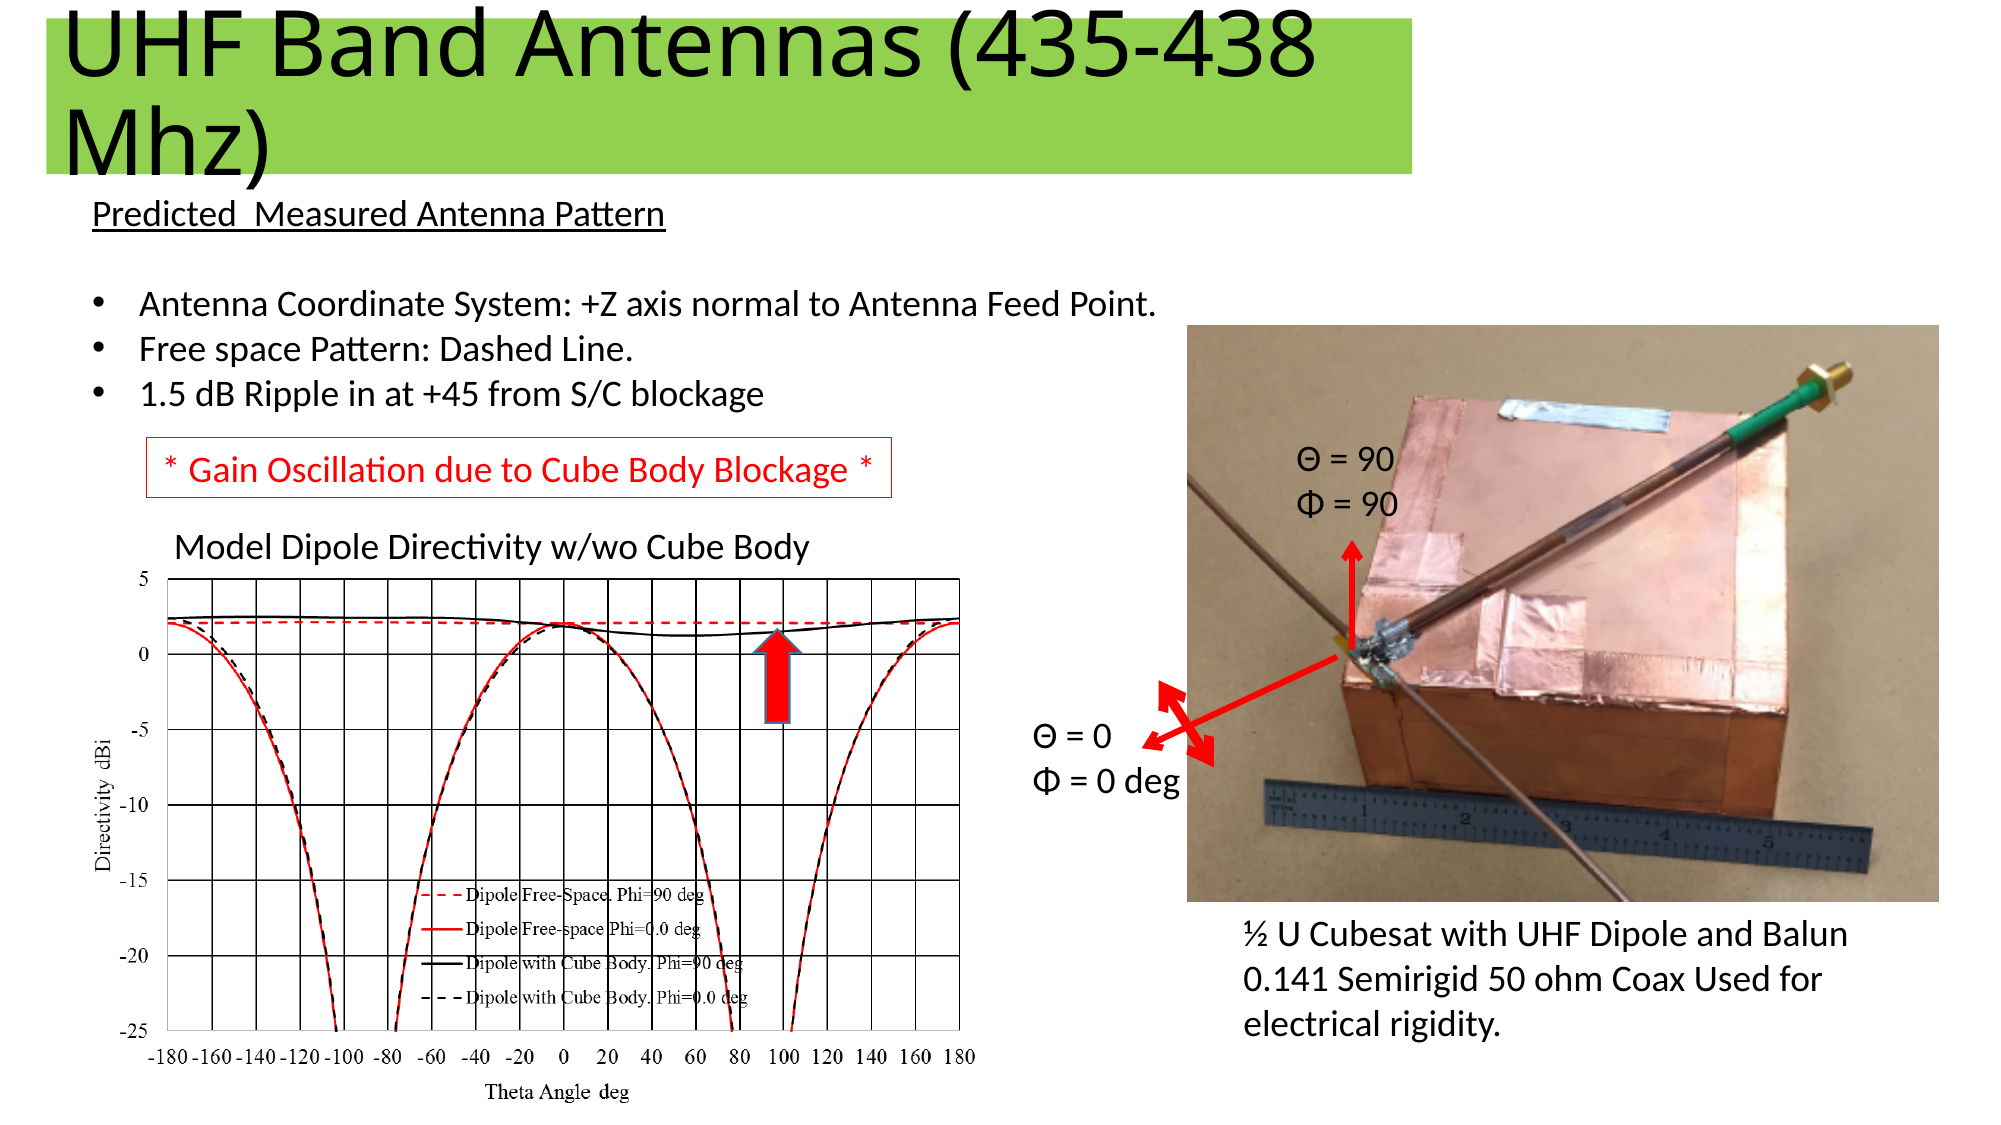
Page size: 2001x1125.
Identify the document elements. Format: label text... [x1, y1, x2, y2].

title UHF Band Antennas (435-438 Mhz) [46, 18, 1413, 175]
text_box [1158, 680, 1214, 768]
text_box Θ = 0 Φ = 0 deg [1017, 703, 1187, 808]
text_box ½ U Cubesat with UHF Dipole and Balun 0.141 Semirigid 50 ohm Coax Used for electrical rigidity. [1228, 902, 1939, 1052]
picture [1187, 325, 1939, 902]
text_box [1141, 656, 1338, 749]
text_box Predicted Measured Antenna Pattern Antenna Coordinate System: +Z axis normal to Antenna Feed Point. Free space Pattern: Dashed Line. 1.5 dB Ripple in at +45 from S/C blockage [77, 181, 1174, 422]
text_box * Gain Oscillation due to Cube Body Blockage * [146, 437, 892, 491]
picture [41, 491, 991, 1125]
